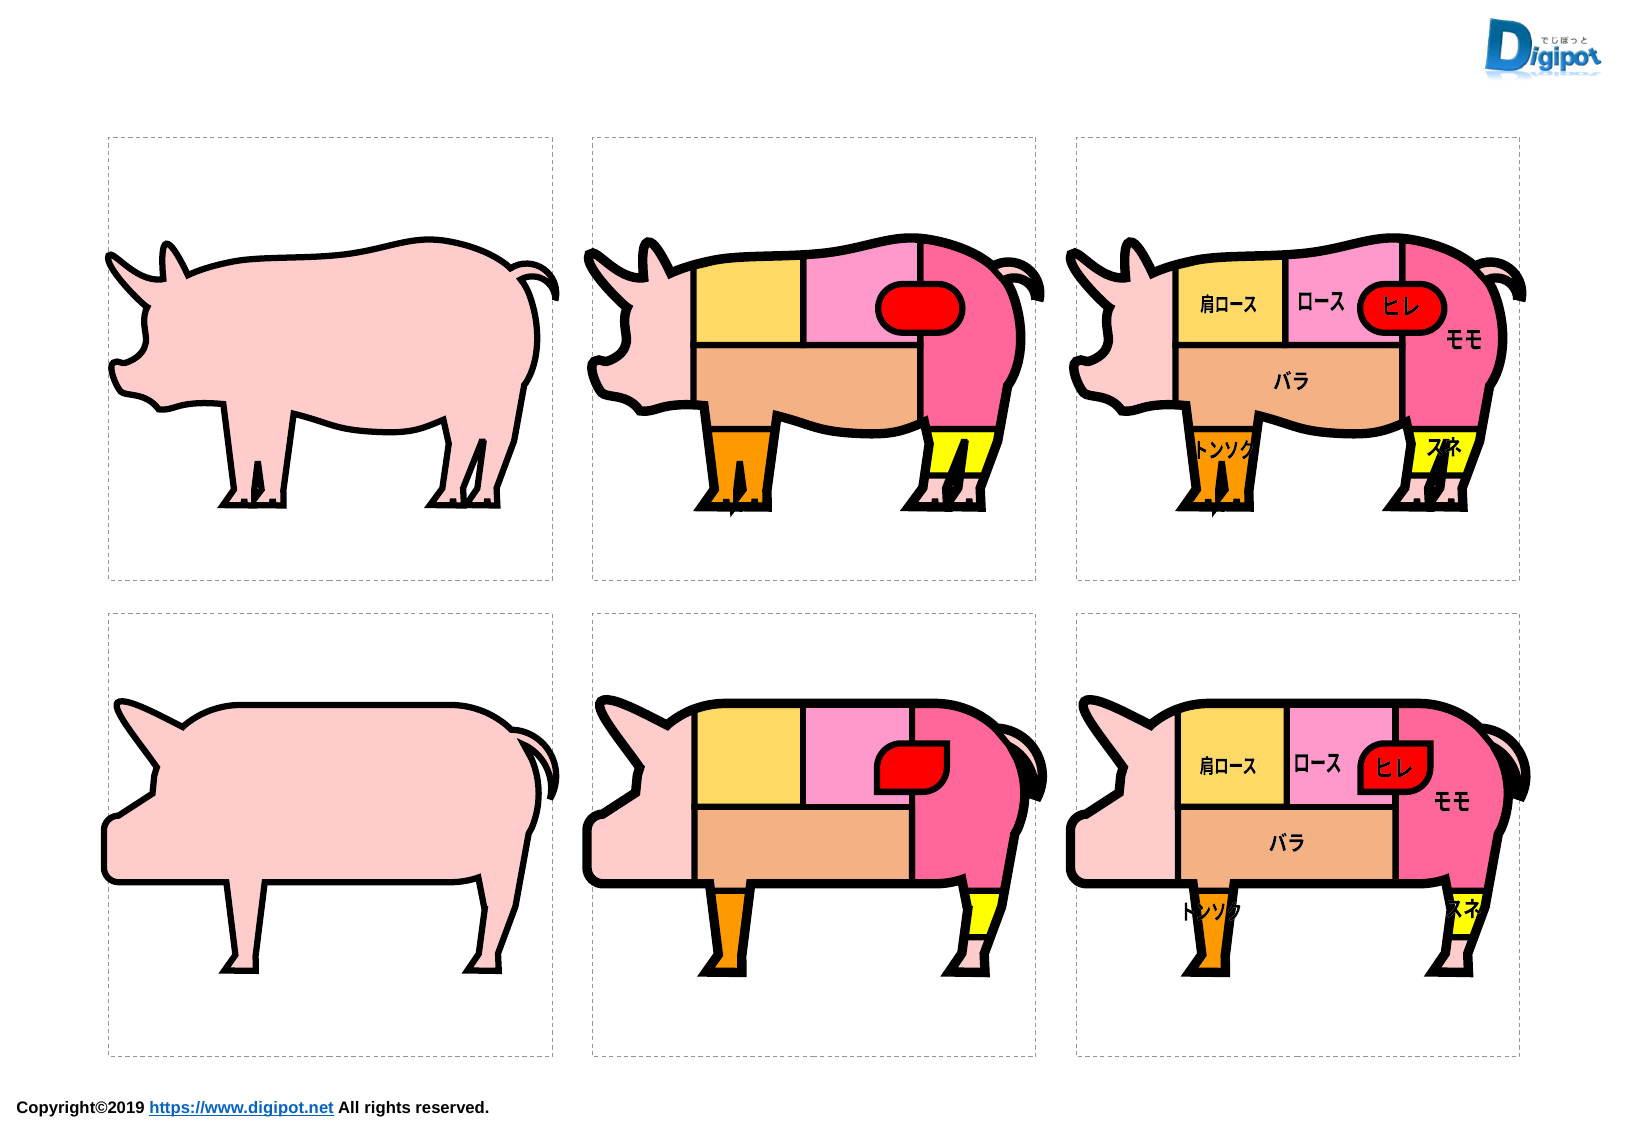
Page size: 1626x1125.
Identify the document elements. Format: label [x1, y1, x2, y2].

text_box [102, 700, 558, 972]
picture [1485, 18, 1602, 82]
text_box [1071, 701, 1525, 971]
text_box [1071, 239, 1521, 506]
text_box [590, 239, 1039, 506]
text_box [107, 238, 558, 507]
text_box [588, 701, 1041, 971]
